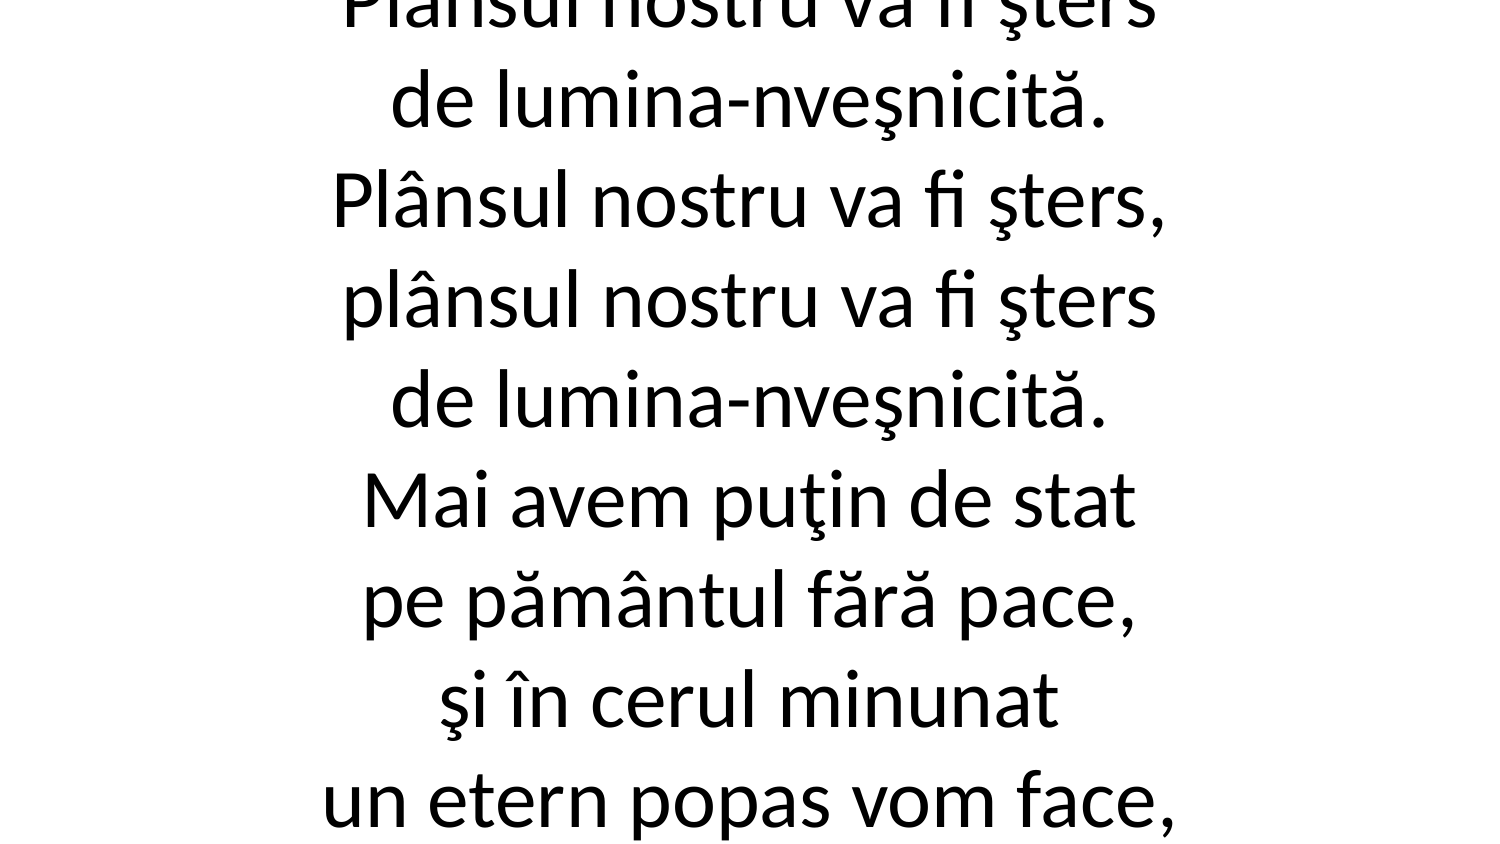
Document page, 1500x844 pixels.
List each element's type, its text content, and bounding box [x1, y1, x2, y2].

text_box 1. Mai avem puţin de mers, pân-la Ținta mult dorită. Plânsul nostru va fi şters de lumina-nveşnicită. Plânsul nostru va fi şters, plânsul nostru va fi şters de lumina-nveşnicită. Mai avem puţin de stat pe pământul fără pace, şi în cerul minunat un etern popas vom face, și în cerul minunat, şi în cerul minunat un etern popas vom face. [273, 0, 1227, 844]
